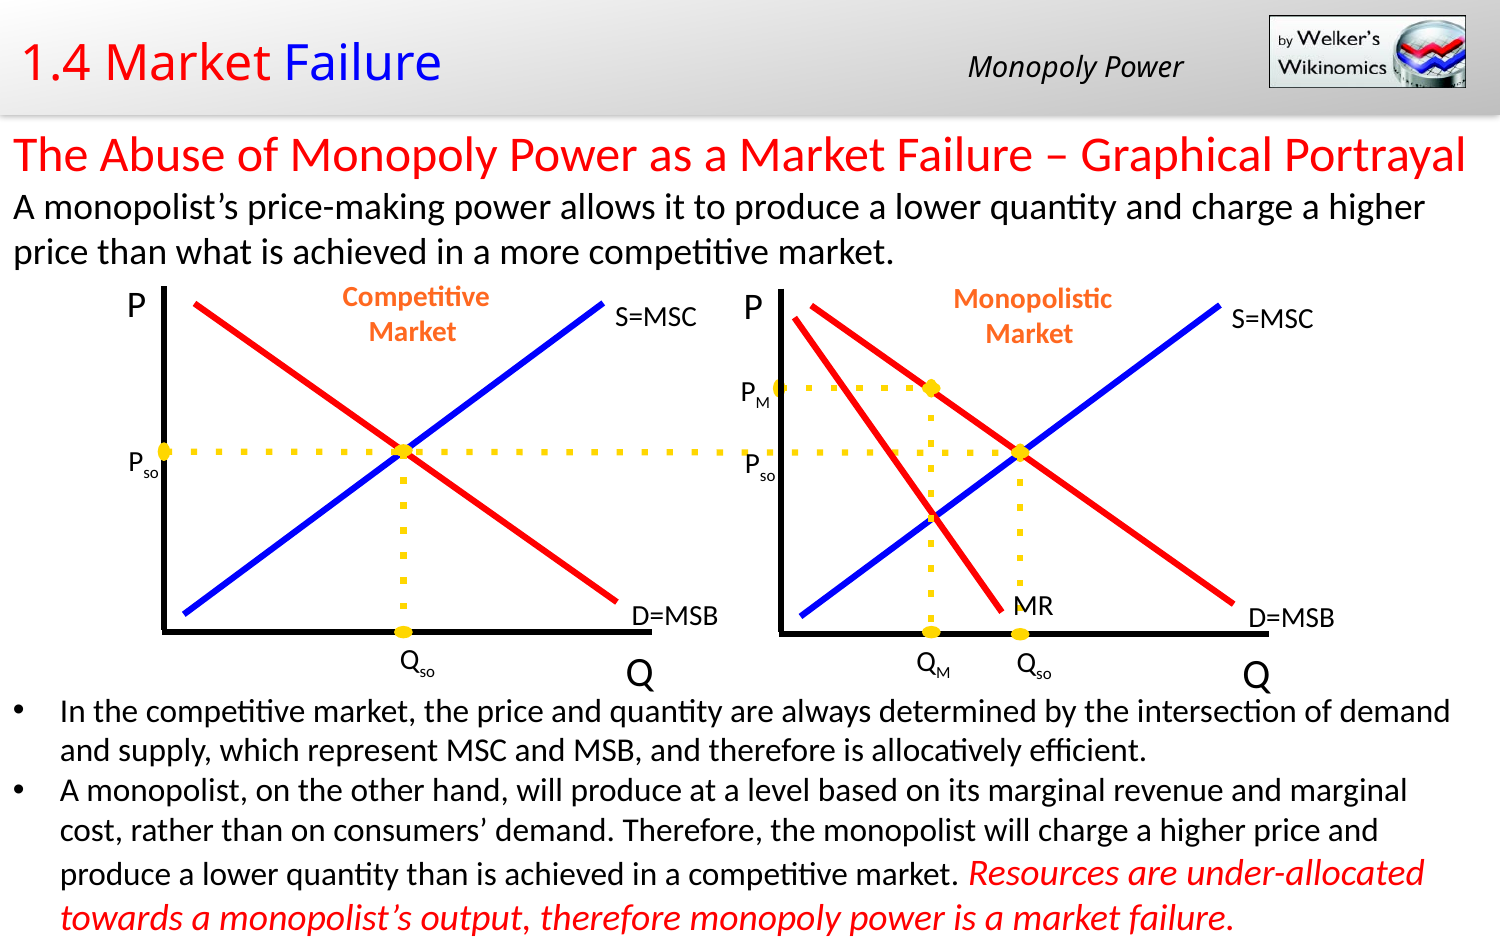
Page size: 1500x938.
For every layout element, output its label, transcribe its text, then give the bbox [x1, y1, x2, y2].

text_box The Abuse of Monopoly Power as a Market Failure – Graphical Portrayal A monopolist’s price-making power allows it to produce a lower quantity and charge a higher price than what is achieved in a more competitive market. [0, 123, 1500, 280]
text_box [0, 0, 1500, 115]
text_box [111, 269, 1356, 706]
text_box In the competitive market, the price and quantity are always determined by the intersection of demand and supply, which represent MSC and MSB, and therefore is allocatively efficient. A monopolist, on the other hand, will produce at a level based on its marginal revenue and marginal cost, rather than on consumers’ demand. Therefore, the monopolist will charge a higher price and produce a lower quantity than is achieved in a competitive market. Resources are under-allocated towards a monopolist’s output, therefore monopoly power is a market failure. [0, 681, 1495, 938]
